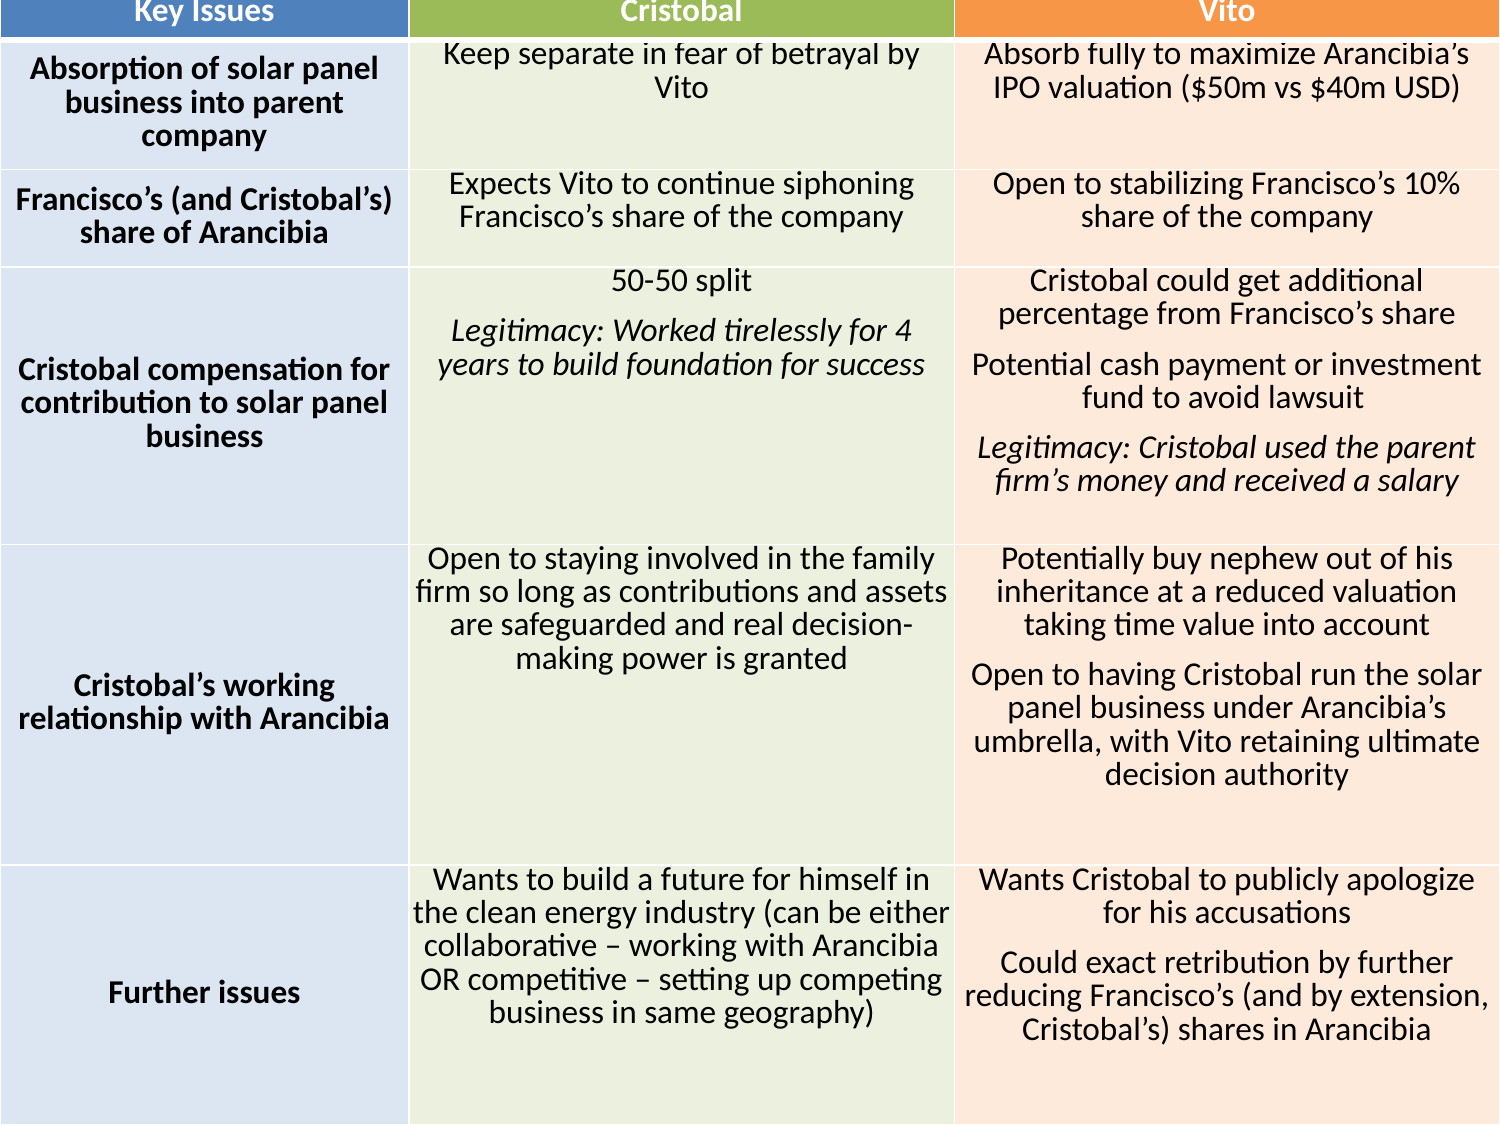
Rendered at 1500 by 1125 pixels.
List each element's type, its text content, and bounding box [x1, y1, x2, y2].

table_cell Wants to build a future for himself in the clean energy industry (can be either collaborative – working with Arancibia OR competitive – setting up competing business in same geography) [410, 866, 954, 1124]
table_cell Further issues [1, 866, 408, 1124]
table_cell Absorb fully to maximize Arancibia’s IPO valuation ($50m vs $40m USD) [955, 43, 1499, 169]
table_cell Keep separate in fear of betrayal by Vito [410, 43, 954, 169]
table_header Vito [955, 0, 1499, 37]
table_cell Cristobal compensation for contribution to solar panel business [1, 268, 408, 544]
table_cell Open to staying involved in the family firm so long as contributions and assets are safeguarded and real decision-making power is granted [410, 545, 954, 864]
table_header Key Issues [1, 0, 408, 37]
table_cell 50-50 split Legitimacy: Worked tirelessly for 4 years to build foundation for success [410, 268, 954, 544]
table_cell Absorption of solar panel business into parent company [1, 43, 408, 169]
table_header Cristobal [410, 0, 954, 37]
table_cell Expects Vito to continue siphoning Francisco’s share of the company [410, 170, 954, 266]
table_cell Francisco’s (and Cristobal’s) share of Arancibia [1, 170, 408, 266]
table_cell Wants Cristobal to publicly apologize for his accusations Could exact retribution by further reducing Francisco’s (and by extension, Cristobal’s) shares in Arancibia [955, 866, 1499, 1124]
table_cell Potentially buy nephew out of his inheritance at a reduced valuation taking time value into account Open to having Cristobal run the solar panel business under Arancibia’s umbrella, with Vito retaining ultimate decision authority [955, 545, 1499, 864]
table_cell Cristobal’s working relationship with Arancibia [1, 545, 408, 864]
table_cell Open to stabilizing Francisco’s 10% share of the company [955, 170, 1499, 266]
table_cell Cristobal could get additional percentage from Francisco’s share Potential cash payment or investment fund to avoid lawsuit Legitimacy: Cristobal used the parent firm’s money and received a salary [955, 268, 1499, 544]
